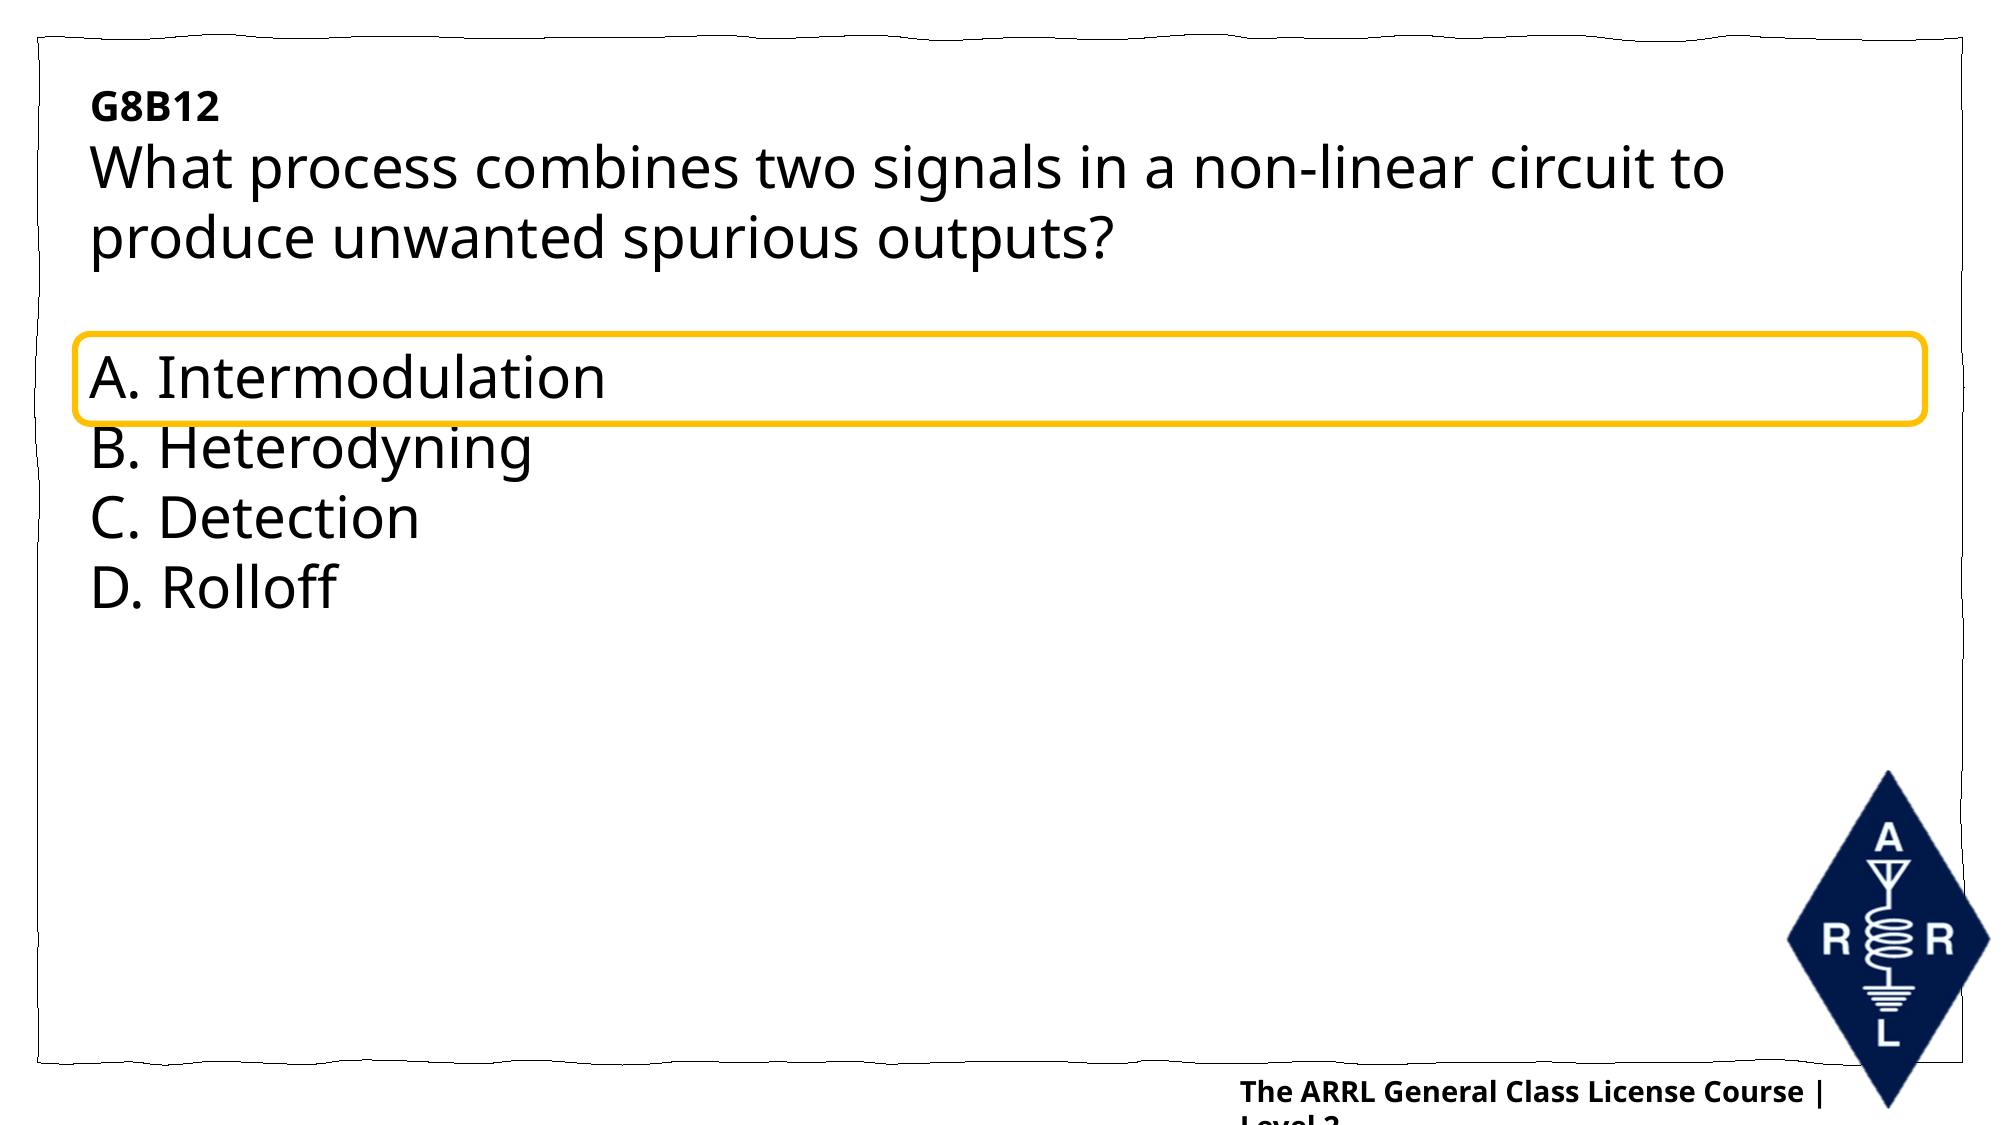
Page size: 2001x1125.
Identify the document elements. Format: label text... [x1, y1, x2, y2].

picture [1773, 752, 1999, 1125]
text_box G8B12 What process combines two signals in a non-linear circuit to produce unwanted spurious outputs? A. Intermodulation B. Heterodyning C. Detection D. Rolloff [75, 417, 1850, 628]
text_box [73, 332, 1927, 425]
text_box G8B12 What process combines two signals in a non-linear circuit to produce unwanted spurious outputs? A. Intermodulation B. Heterodyning C. Detection D. Rolloff [75, 72, 1850, 341]
